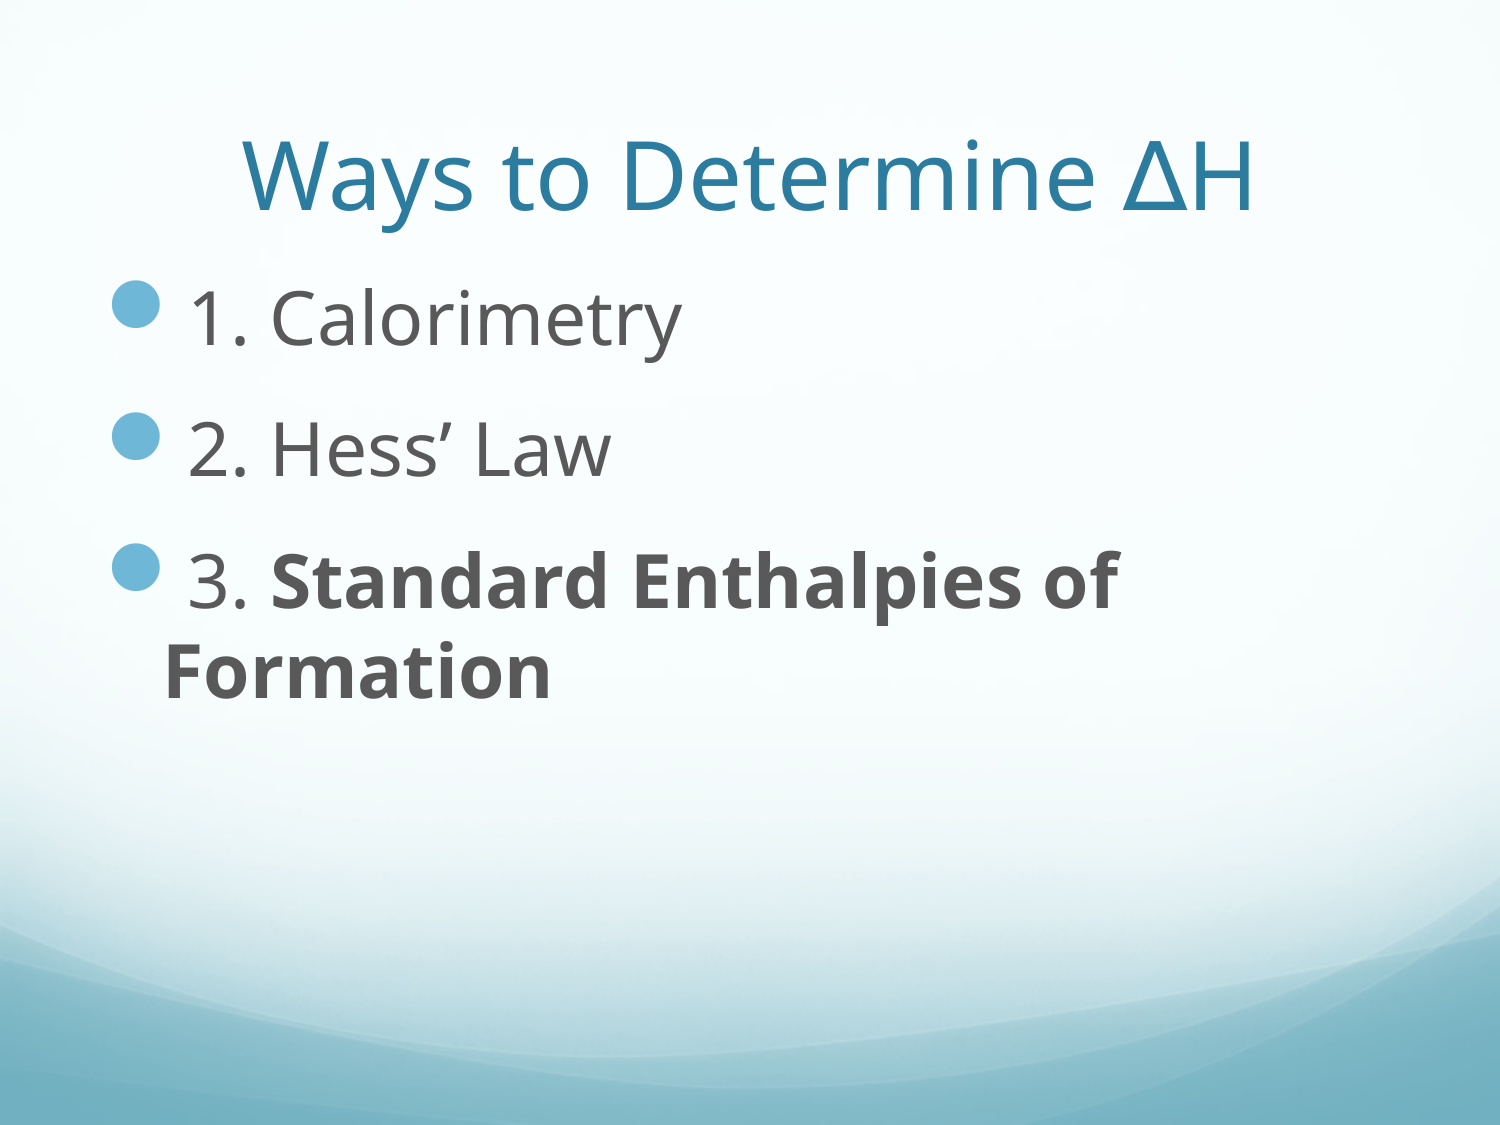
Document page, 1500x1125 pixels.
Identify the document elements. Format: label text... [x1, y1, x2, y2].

title Ways to Determine ∆H [90, 17, 1410, 237]
list 1. Calorimetry 2. Hess’ Law 3. Standard Enthalpies of Formation [90, 262, 1410, 975]
